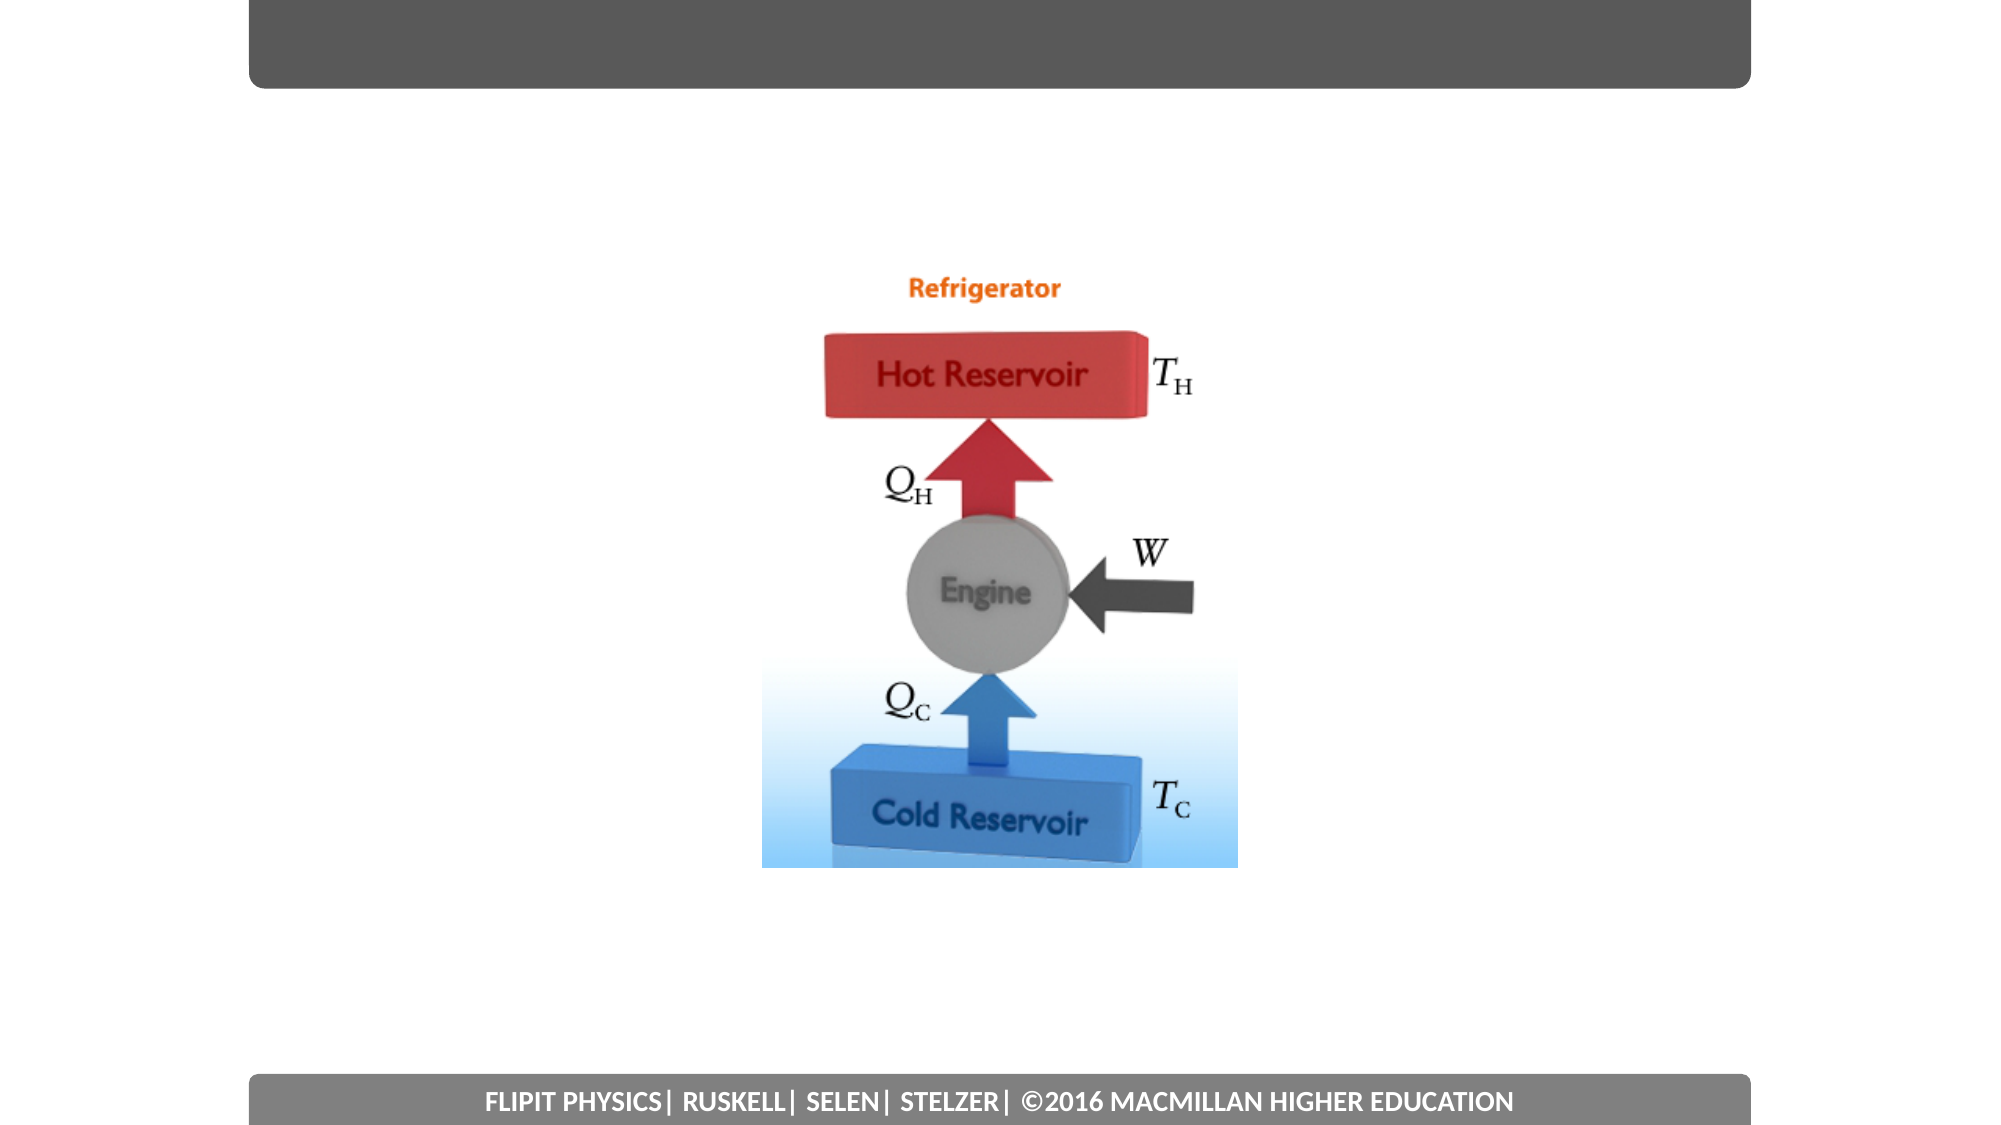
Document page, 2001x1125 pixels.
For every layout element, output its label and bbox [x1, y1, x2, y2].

text_box [249, 1074, 1750, 1125]
picture [762, 257, 1238, 868]
text_box [248, 0, 1752, 89]
